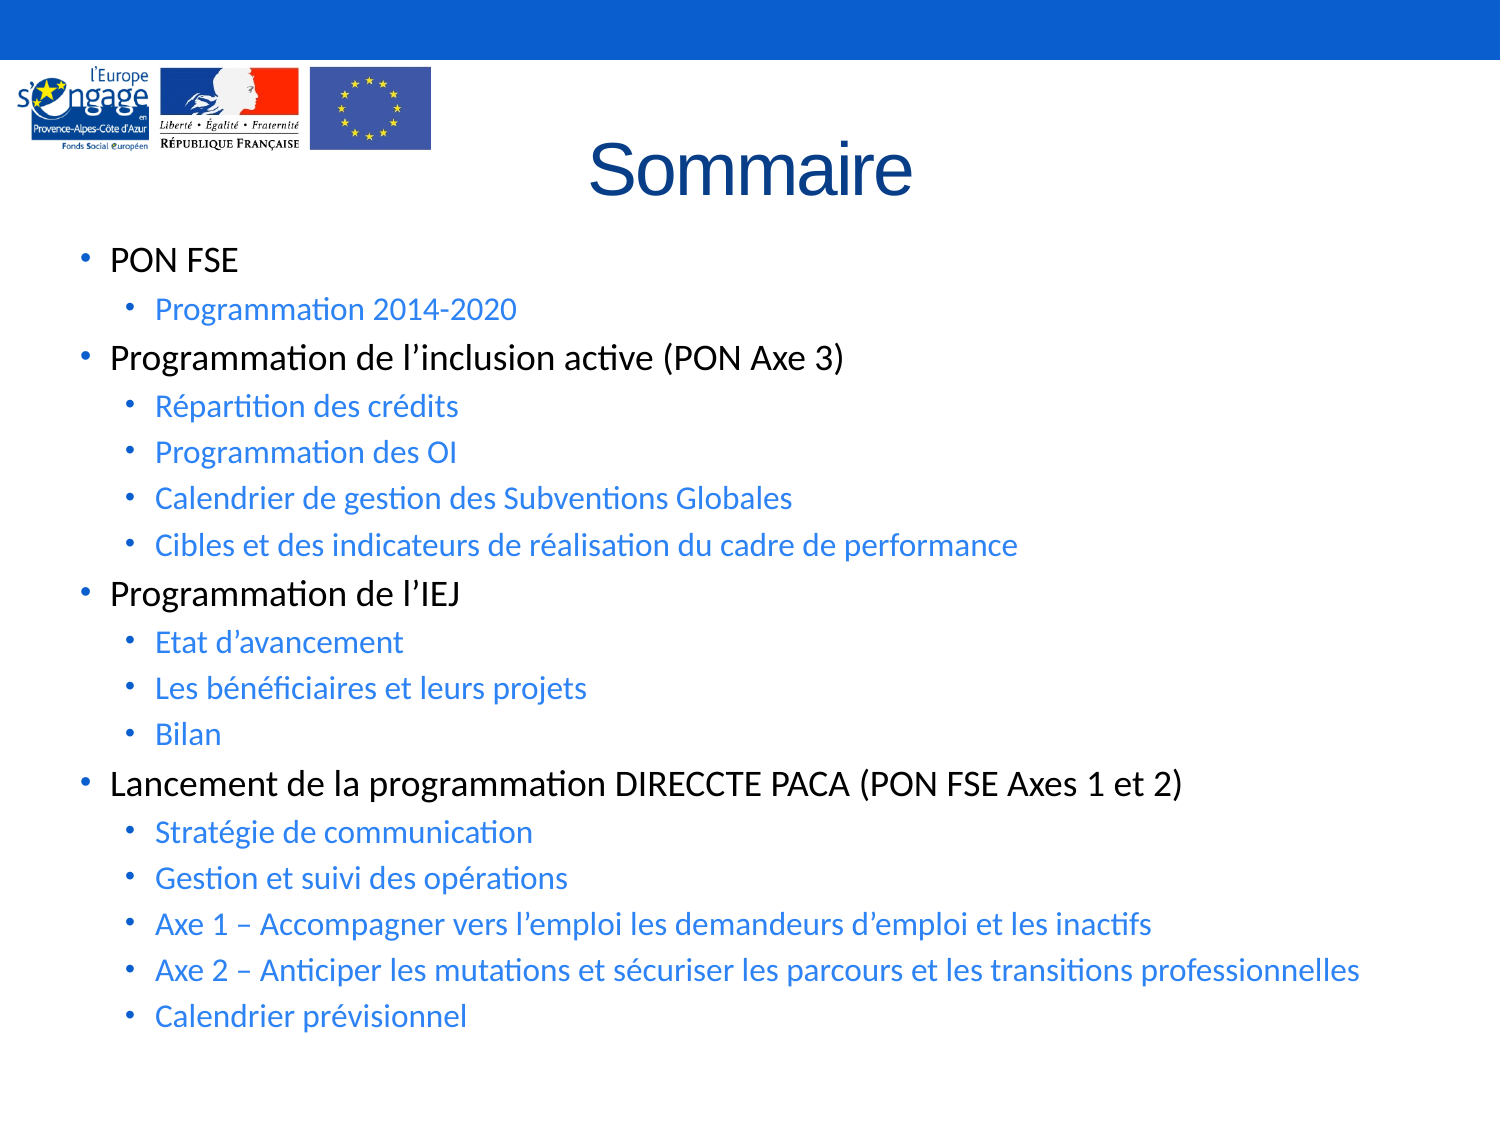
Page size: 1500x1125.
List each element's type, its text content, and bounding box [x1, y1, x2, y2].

picture [309, 66, 432, 151]
picture [159, 67, 299, 151]
picture [17, 66, 150, 151]
title Sommaire [76, 78, 1427, 254]
list PON FSE Programmation 2014-2020 Programmation de l’inclusion active (PON Axe 3) Répartition des crédits Programmation des OI Calendrier de gestion des Subventions Globales Cibles et des indicateurs de réalisation du cadre de performance Programmation de l’IEJ Etat d’avancement Les bénéficiaires et leurs projets Bilan Lancement de la programmation DIRECCTE PACA (PON FSE Axes 1 et 2) Stratégie de communication Gestion et suivi des opérations Axe 1 – Accompagner vers l’emploi les demandeurs d’emploi et les inactifs Axe 2 – Anticiper les mutations et sécuriser les parcours et les transitions professionnelles Calendrier prévisionnel [64, 290, 1415, 1125]
